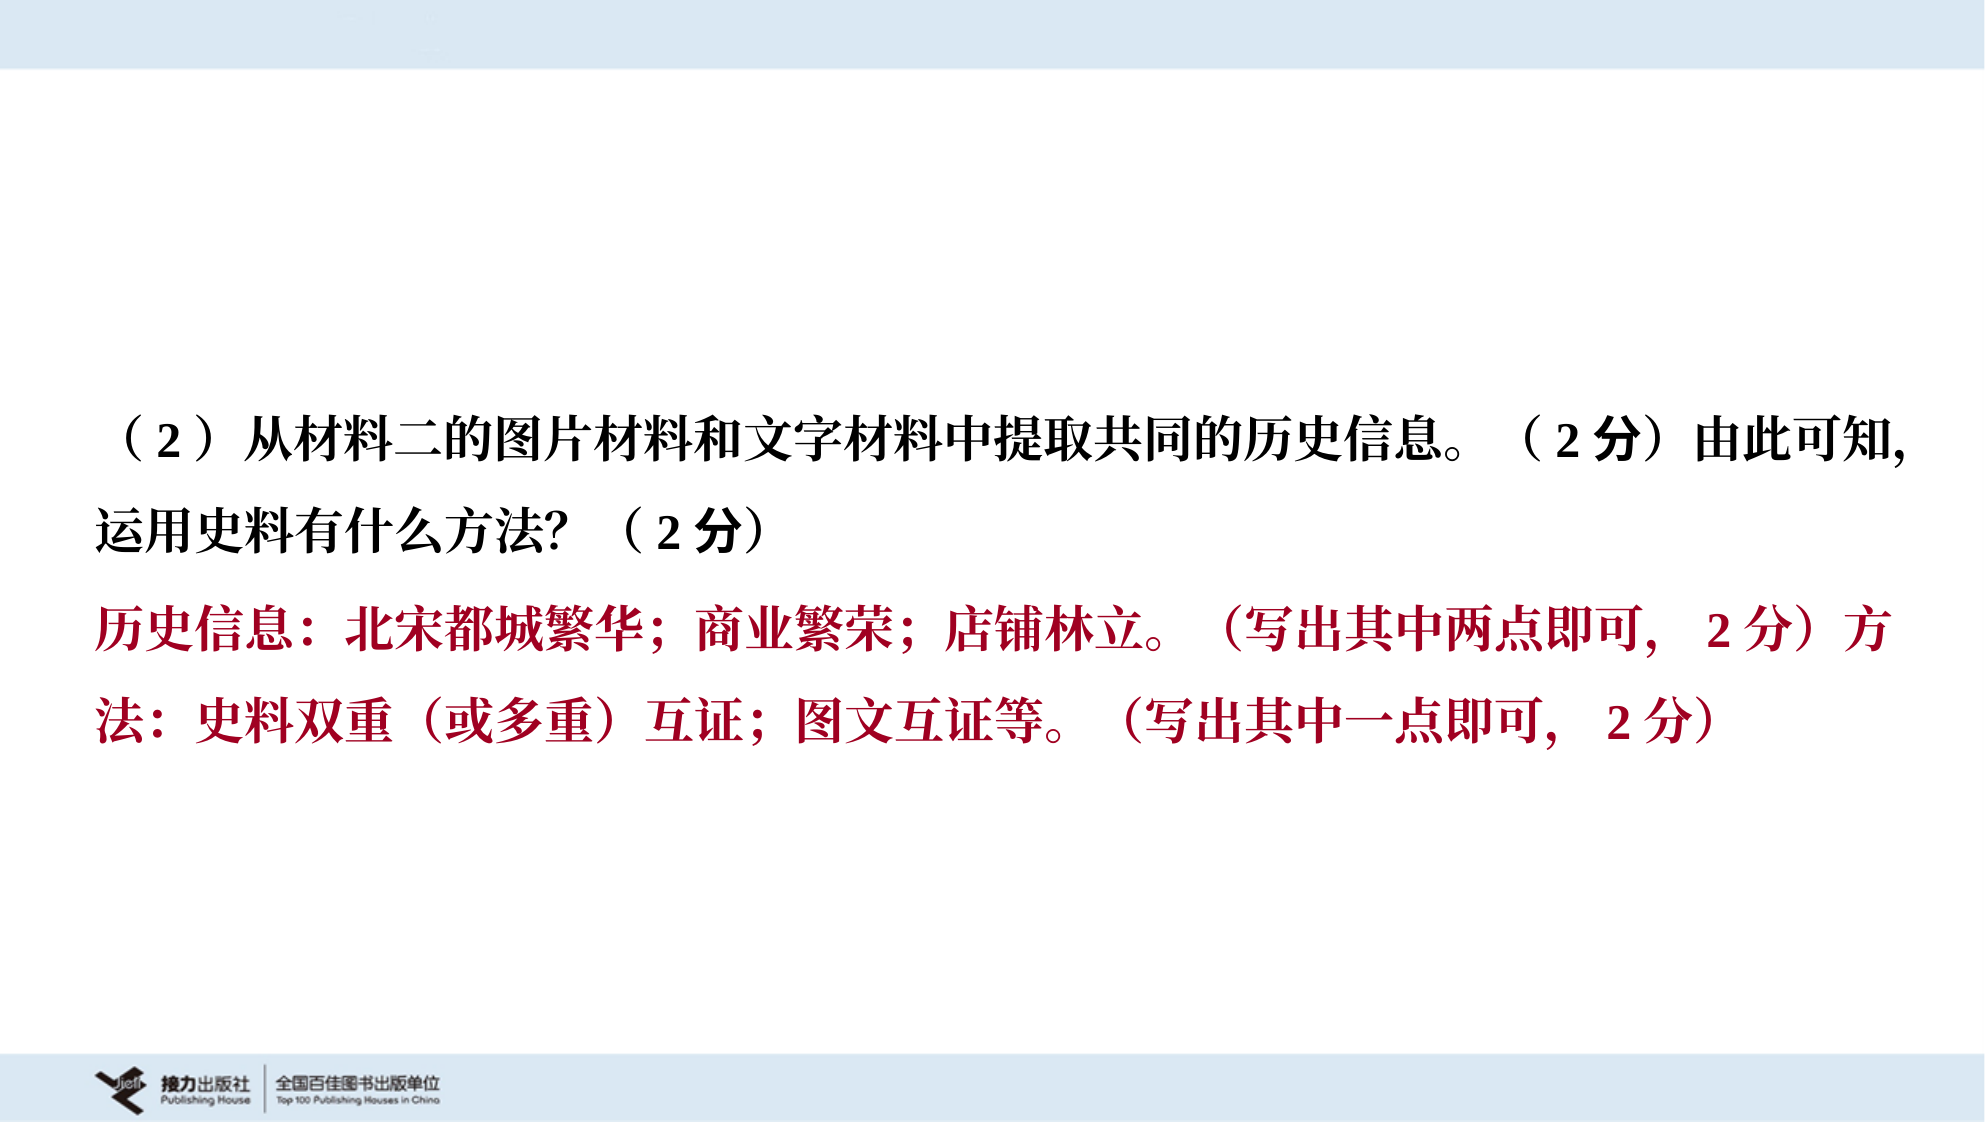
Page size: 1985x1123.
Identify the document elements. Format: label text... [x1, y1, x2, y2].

picture [0, 0, 1985, 1122]
text_box 历史信息：北宋都城繁华；商业繁荣；店铺林立。（写出其中两点即可，2分）方 法：史料双重（或多重）互证；图文互证等。（写出其中一点即可，2分） [94, 565, 1892, 749]
text_box （2）从材料二的图片材料和文字材料中提取共同的历史信息。（2分）由此可知， 运用史料有什么方法？（2分） [94, 376, 1892, 560]
